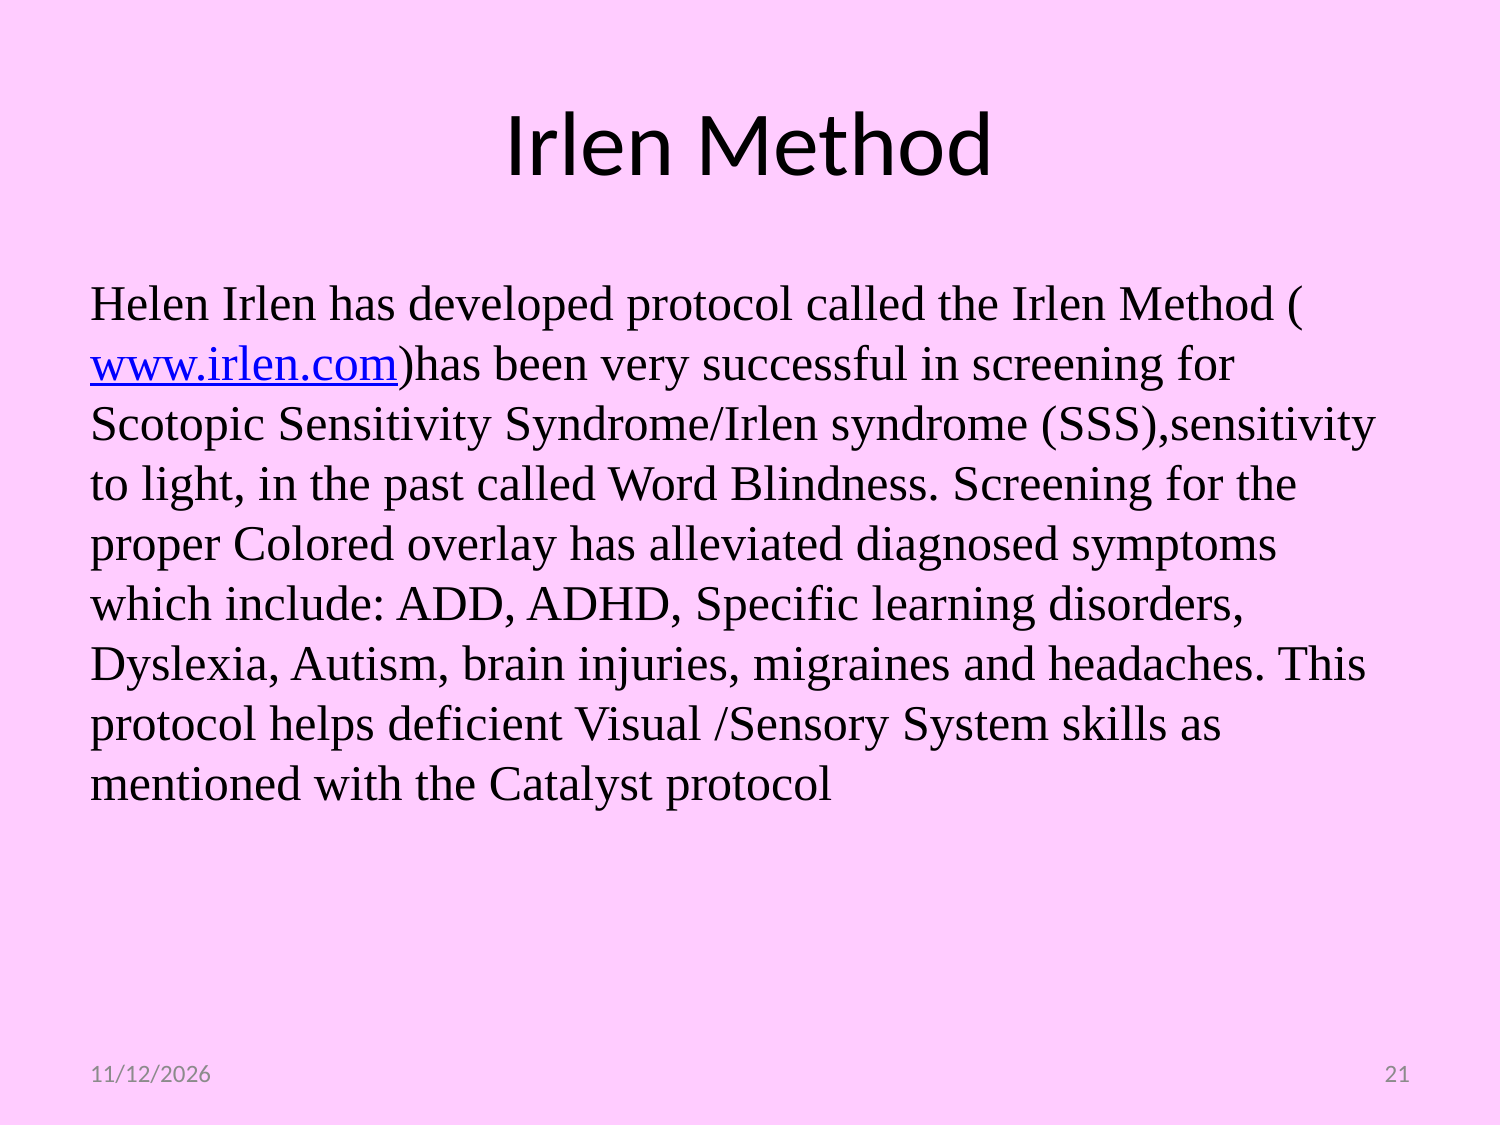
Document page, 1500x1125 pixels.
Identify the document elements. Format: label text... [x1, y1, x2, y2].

slide_number 21 [1074, 1042, 1425, 1103]
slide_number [75, 1042, 425, 1103]
list Helen Irlen has developed protocol called the Irlen Method (www.irlen.com)has been very successful in screening for Scotopic Sensitivity Syndrome/Irlen syndrome (SSS),sensitivity to light, in the past called Word Blindness. Screening for the proper Colored overlay has alleviated diagnosed symptoms which include: ADD, ADHD, Specific learning disorders, Dyslexia, Autism, brain injuries, migraines and headaches. This protocol helps deficient Visual /Sensory System skills as mentioned with the Catalyst protocol [75, 262, 1425, 1005]
title Irlen Method [75, 45, 1425, 233]
